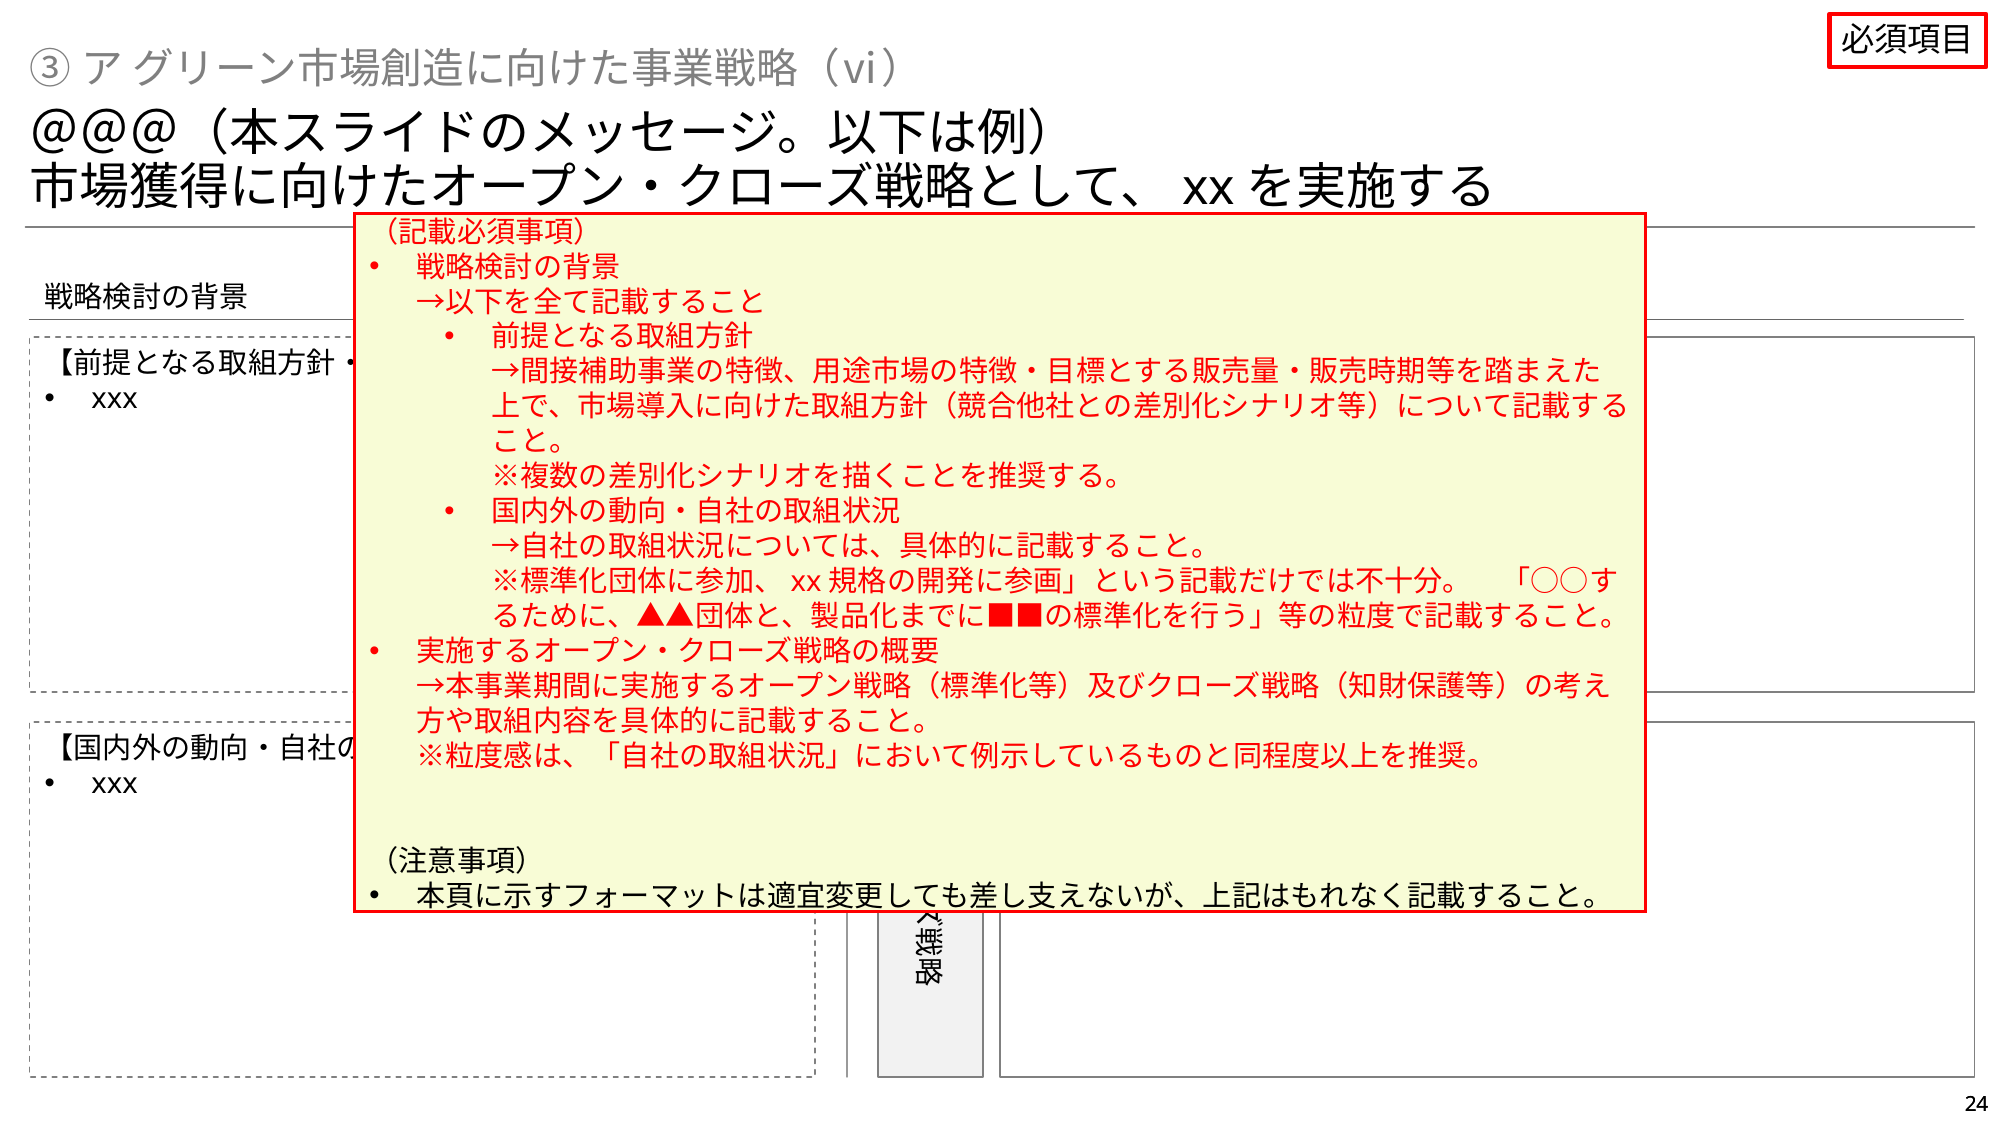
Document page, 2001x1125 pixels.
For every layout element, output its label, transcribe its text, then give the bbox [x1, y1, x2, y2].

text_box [877, 271, 1964, 320]
text_box （記載必須事項） 戦略検討の背景 →以下を全て記載すること 前提となる取組方針 →間接補助事業の特徴、用途市場の特徴・目標とする販売量・販売時期等を踏まえた上で、市場導入に向けた取組方針（競合他社との差別化シナリオ等）について記載すること。 ※複数の差別化シナリオを描くことを推奨する。 国内外の動向・自社の取組状況 →自社の取組状況については、具体的に記載すること。 ※標準化団体に参加、xx規格の開発に参画」という記載だけでは不十分。 「○○するために、▲▲団体と、製品化までに■■の標準化を行う」等の粒度で記載すること。 実施するオープン・クローズ戦略の概要 →本事業期間に実施するオープン戦略（標準化等）及びクローズ戦略（知財保護等）の考え方や取組内容を具体的に記載すること。 ※粒度感は、「自社の取組状況」において例示しているものと同程度以上を推奨。 （注意事項） 本頁に示すフォーマットは適宜変更しても差し支えないが、上記はもれなく記載すること。 [353, 228, 1647, 913]
text_box 【前提となる取組方針・考え方】 xxx [28, 336, 353, 694]
text_box （記載必須事項） 戦略検討の背景 →以下を全て記載すること 前提となる取組方針 →間接補助事業の特徴、用途市場の特徴・目標とする販売量・販売時期等を踏まえた上で、市場導入に向けた取組方針（競合他社との差別化シナリオ等）について記載すること。 ※複数の差別化シナリオを描くことを推奨する。 国内外の動向・自社の取組状況 →自社の取組状況については、具体的に記載すること。 ※標準化団体に参加、xx規格の開発に参画」という記載だけでは不十分。 「○○するために、▲▲団体と、製品化までに■■の標準化を行う」等の粒度で記載すること。 実施するオープン・クローズ戦略の概要 →本事業期間に実施するオープン戦略（標準化等）及びクローズ戦略（知財保護等）の考え方や取組内容を具体的に記載すること。 ※粒度感は、「自社の取組状況」において例示しているものと同程度以上を推奨。 （注意事項） 本頁に示すフォーマットは適宜変更しても差し支えないが、上記はもれなく記載すること。 [353, 212, 1647, 226]
text_box xxx [1647, 336, 1976, 694]
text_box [28, 271, 807, 320]
text_box 必須項目 [1829, 13, 1986, 68]
text_box ③ア グリーン市場創造に向けた事業戦略（ⅵ） [29, 47, 1848, 94]
text_box ＠＠＠（本スライドのメッセージ。以下は例） 市場獲得に向けたオープン・クローズ戦略として、xxを実施する [29, 107, 1875, 216]
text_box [828, 336, 865, 1078]
text_box クローズ戦略 [876, 913, 985, 1078]
text_box xxx [998, 720, 1976, 1078]
text_box 【国内外の動向・自社の取組状況】 xxx [28, 720, 817, 1078]
